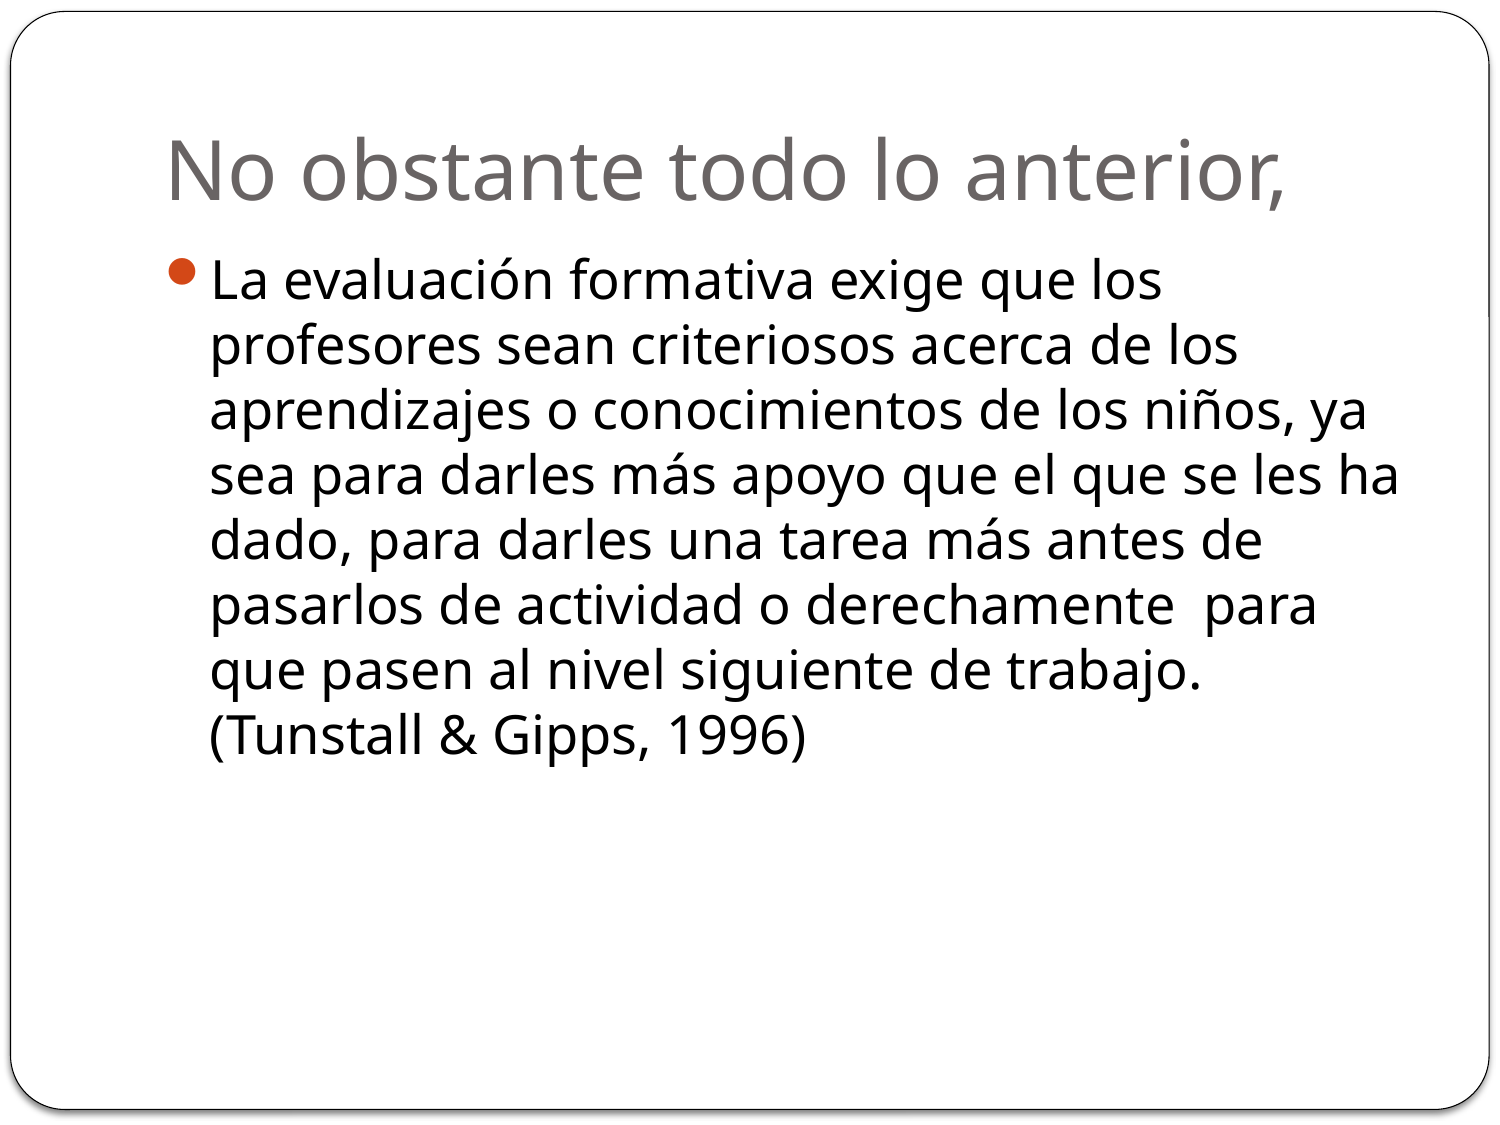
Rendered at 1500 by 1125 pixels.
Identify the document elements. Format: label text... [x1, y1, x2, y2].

list La evaluación formativa exige que los profesores sean criteriosos acerca de los aprendizajes o conocimientos de los niños, ya sea para darles más apoyo que el que se les ha dado, para darles una tarea más antes de pasarlos de actividad o derechamente para que pasen al nivel siguiente de trabajo. (Tunstall & Gipps, 1996) [150, 237, 1425, 988]
title No obstante todo lo anterior, [150, 45, 1425, 233]
